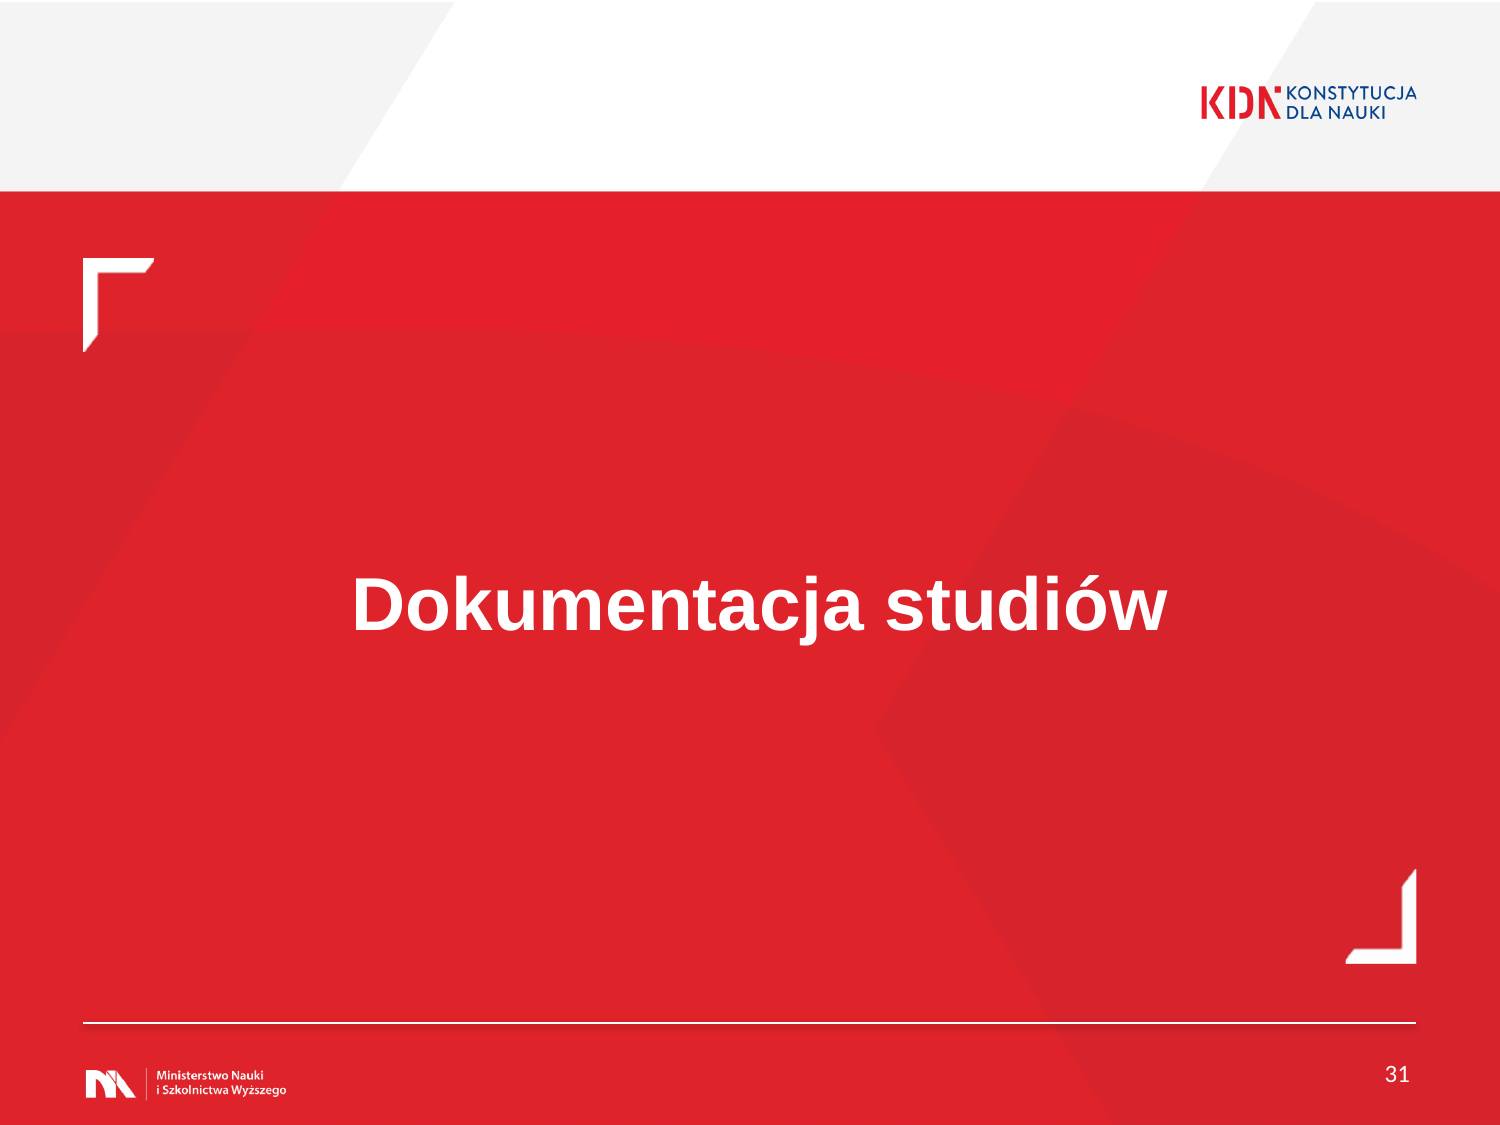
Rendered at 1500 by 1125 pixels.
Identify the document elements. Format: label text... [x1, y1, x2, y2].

picture [0, 2, 1500, 1125]
slide_number 31 [1074, 1042, 1425, 1103]
text_box Dokumentacja studiów [279, 548, 1240, 653]
